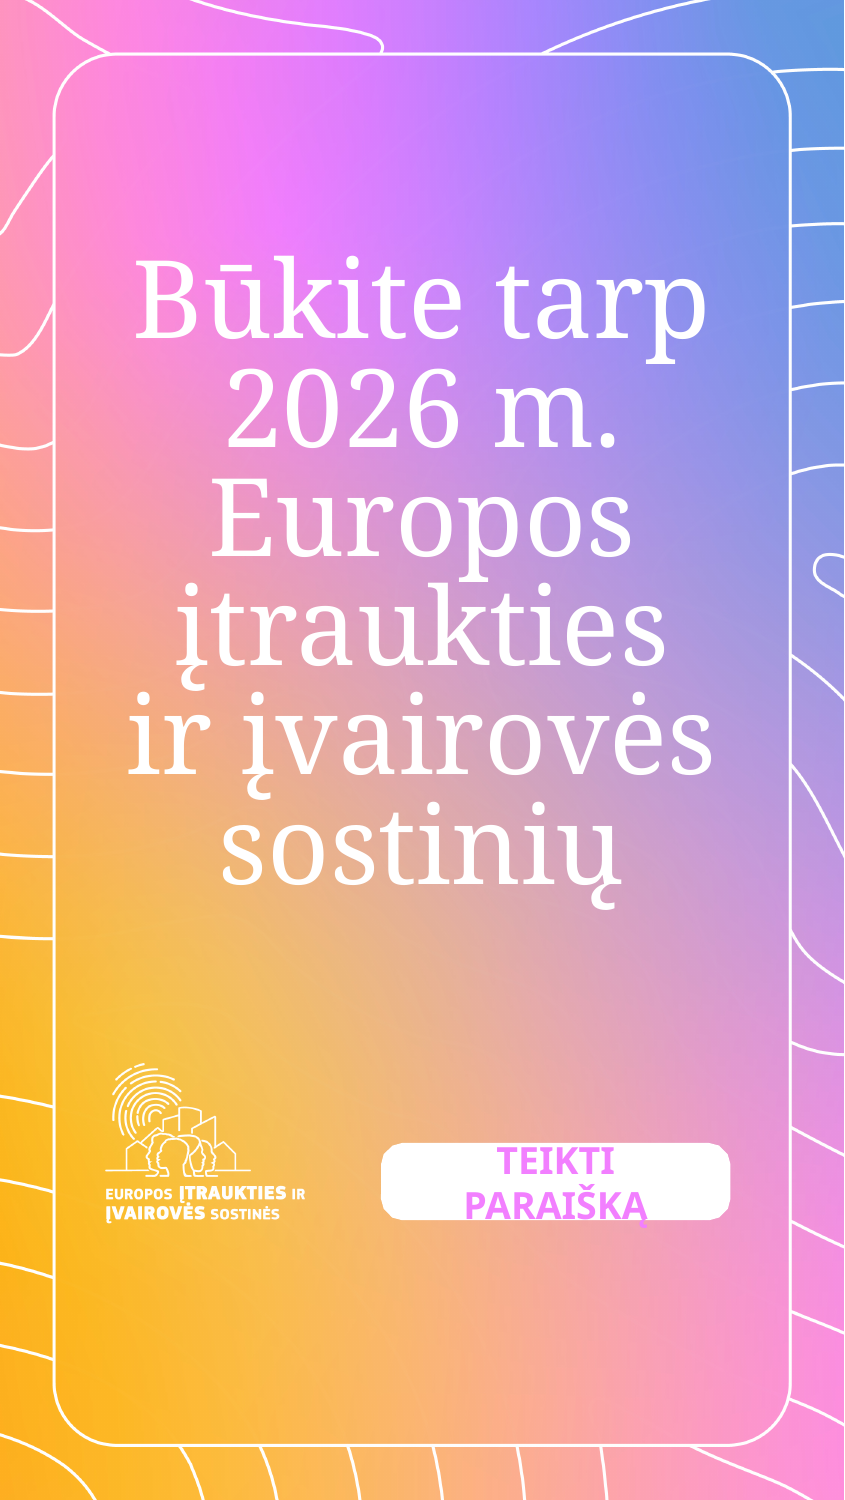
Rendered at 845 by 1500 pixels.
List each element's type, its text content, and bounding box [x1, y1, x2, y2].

text_box TEIKTI PARAIŠKĄ [395, 1156, 717, 1207]
picture [0, 0, 844, 1500]
title Būkite tarp 2026 m. Europos įtraukties ir įvairovės sostinių [63, 163, 781, 993]
